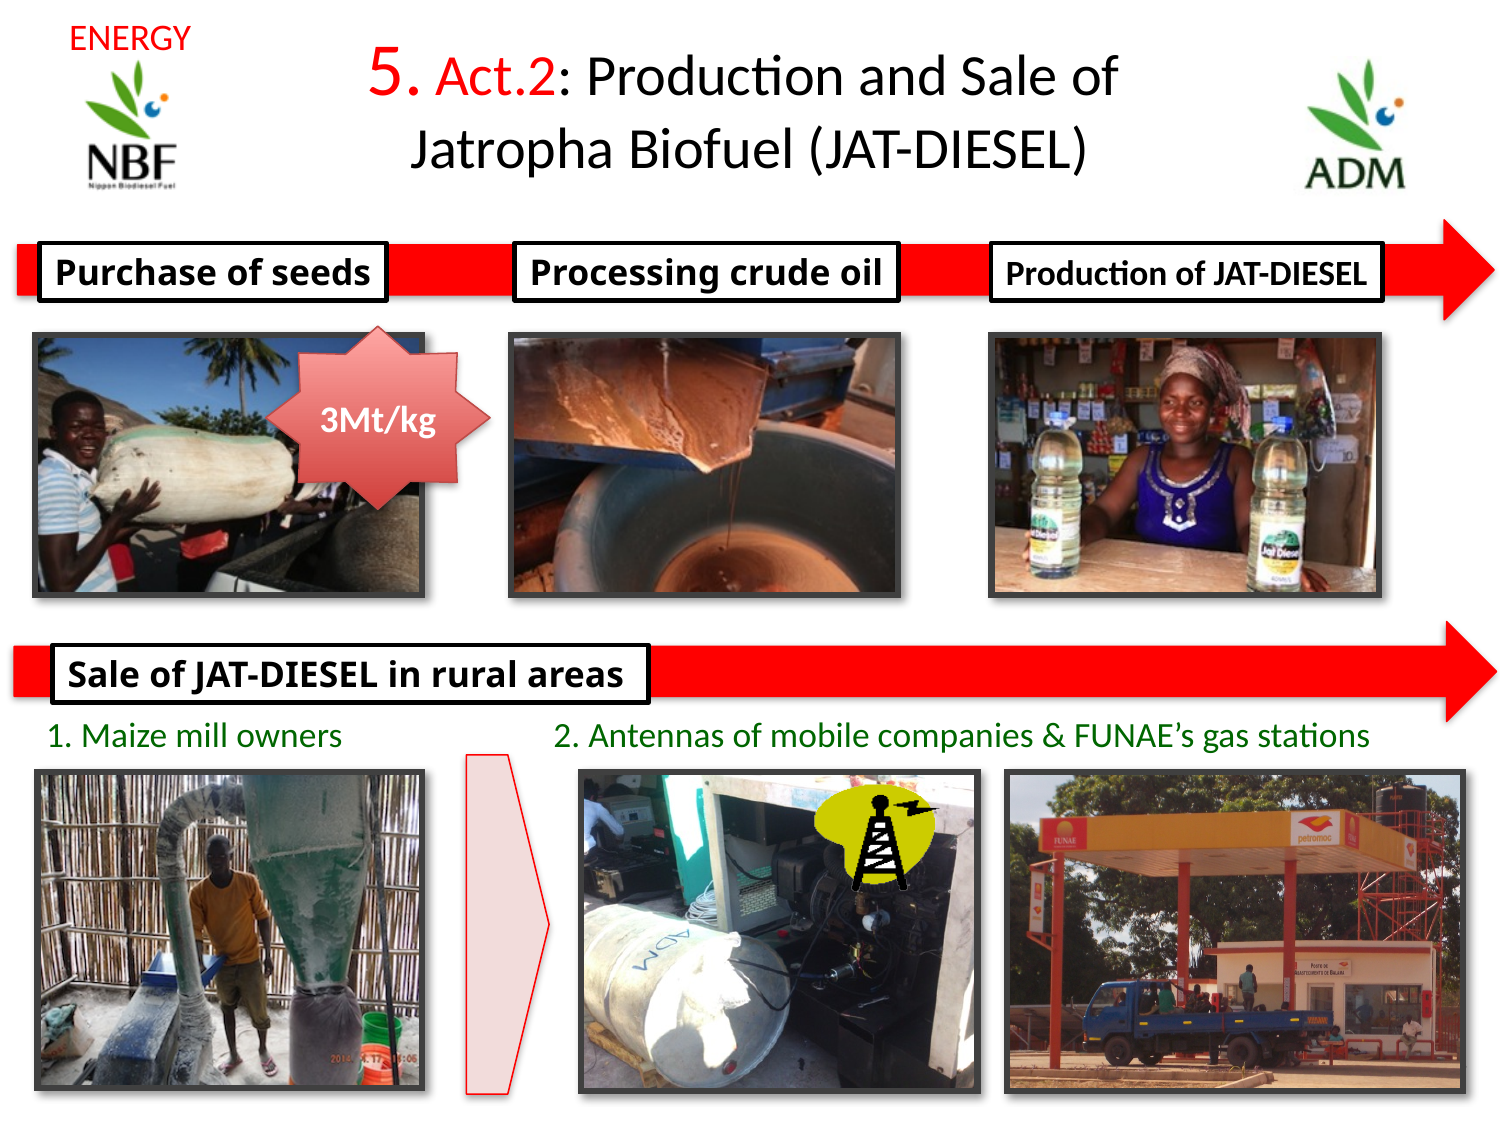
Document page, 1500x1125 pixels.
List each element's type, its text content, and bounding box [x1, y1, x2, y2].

text_box [1383, 219, 1495, 321]
text_box [465, 754, 550, 1095]
picture [513, 337, 896, 593]
picture [994, 337, 1377, 593]
text_box [899, 244, 991, 296]
text_box [649, 620, 1498, 723]
picture [1009, 774, 1461, 1089]
text_box [13, 645, 52, 698]
picture [1281, 56, 1426, 197]
picture [80, 56, 183, 196]
text_box Processing crude oil [514, 243, 899, 301]
text_box [387, 244, 514, 296]
picture [38, 337, 420, 593]
picture [583, 761, 975, 1089]
text_box Sale of JAT-DIESEL in rural areas [52, 645, 649, 703]
text_box 3Mt/kg [365, 325, 391, 336]
text_box 1. Maize mill owners [31, 704, 358, 762]
text_box 2. Antennas of mobile companies & FUNAE’s gas stations [538, 705, 1395, 763]
text_box 3Mt/kg [424, 352, 491, 484]
picture [40, 774, 420, 1085]
text_box Production of JAT-DIESEL [991, 243, 1383, 301]
slide_number 6 [1473, 1042, 1483, 1103]
text_box [16, 244, 39, 296]
title 5. Act.2: Production and Sale of Jatropha Biofuel (JAT-DIESEL) [166, 19, 1334, 182]
text_box Purchase of seeds [39, 243, 387, 301]
